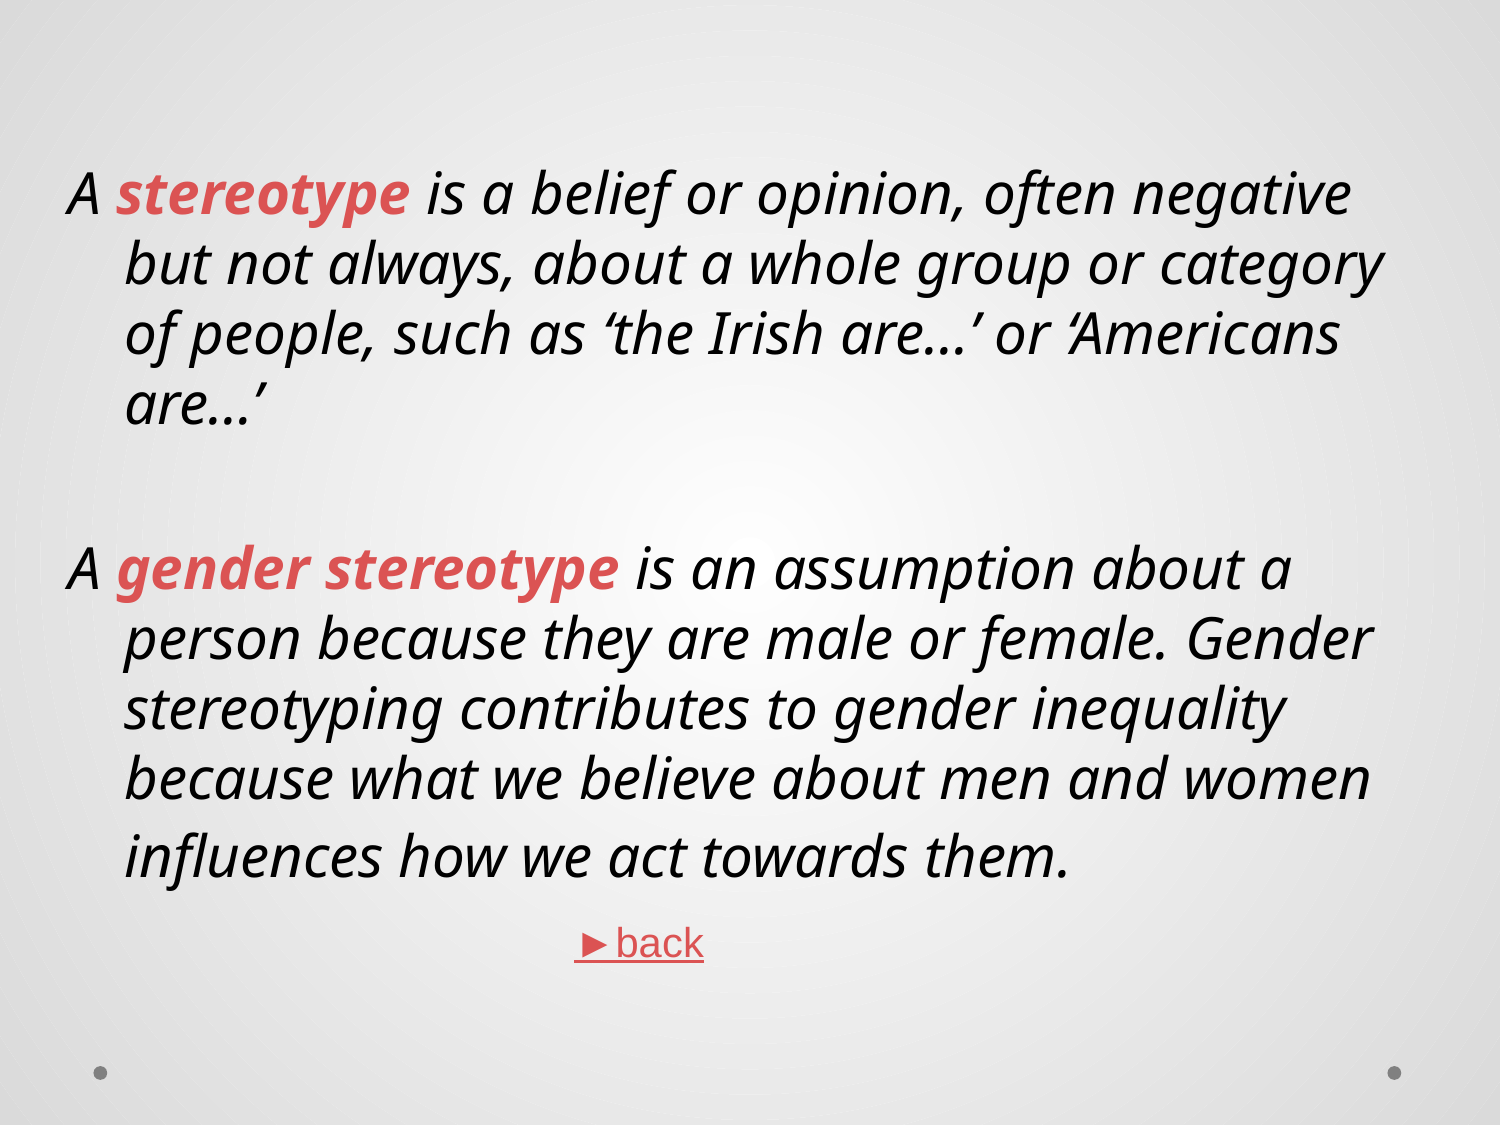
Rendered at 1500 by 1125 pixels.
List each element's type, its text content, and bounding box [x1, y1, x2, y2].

list A stereotype is a belief or opinion, often negative but not always, about a whole group or category of people, such as ‘the Irish are...’ or ‘Americans are…’ A gender stereotype is an assumption about a person because they are male or female. Gender stereotyping contributes to gender inequality because what we believe about men and women influences how we act towards them. ►back [52, 148, 1436, 1006]
